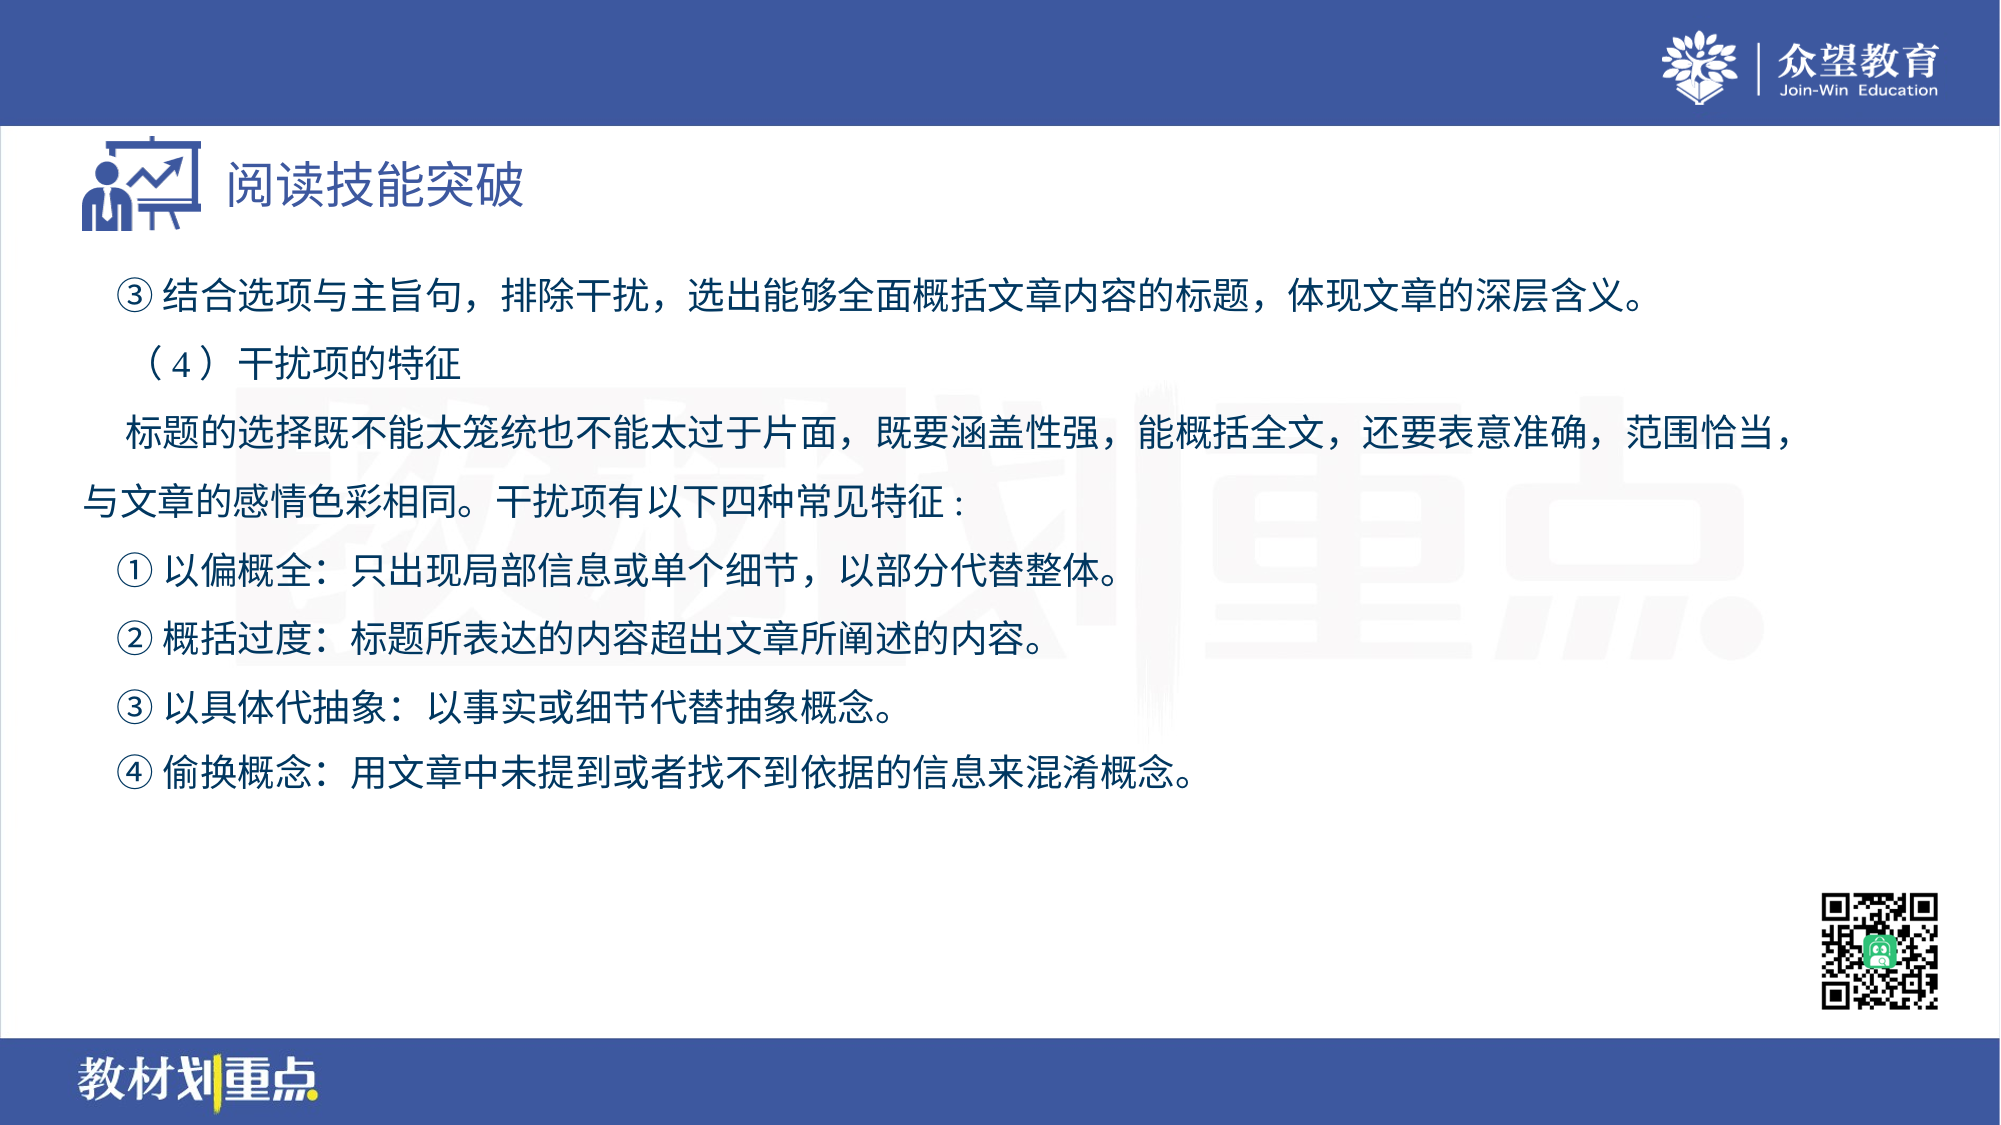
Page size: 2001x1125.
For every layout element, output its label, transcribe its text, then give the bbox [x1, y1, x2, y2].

picture [0, 0, 2000, 1125]
text_box ③结合选项与主旨句，排除干扰，选出能够全面概括文章内容的标题，体现文章的深层含义。 （4）干扰项的特征 标题的选择既不能太笼统也不能太过于片面，既要涵盖性强，能概括全文，还要表意准确，范围恰当， 与文章的感情色彩相同。干扰项有以下四种常见特征: ①以偏概全：只出现局部信息或单个细节，以部分代替整体。 ②概括过度：标题所表达的内容超出文章所阐述的内容。 ③以具体代抽象：以事实或细节代替抽象概念。 ④偷换概念：用文章中未提到或者找不到依据的信息来混淆概念。 [82, 248, 1817, 787]
